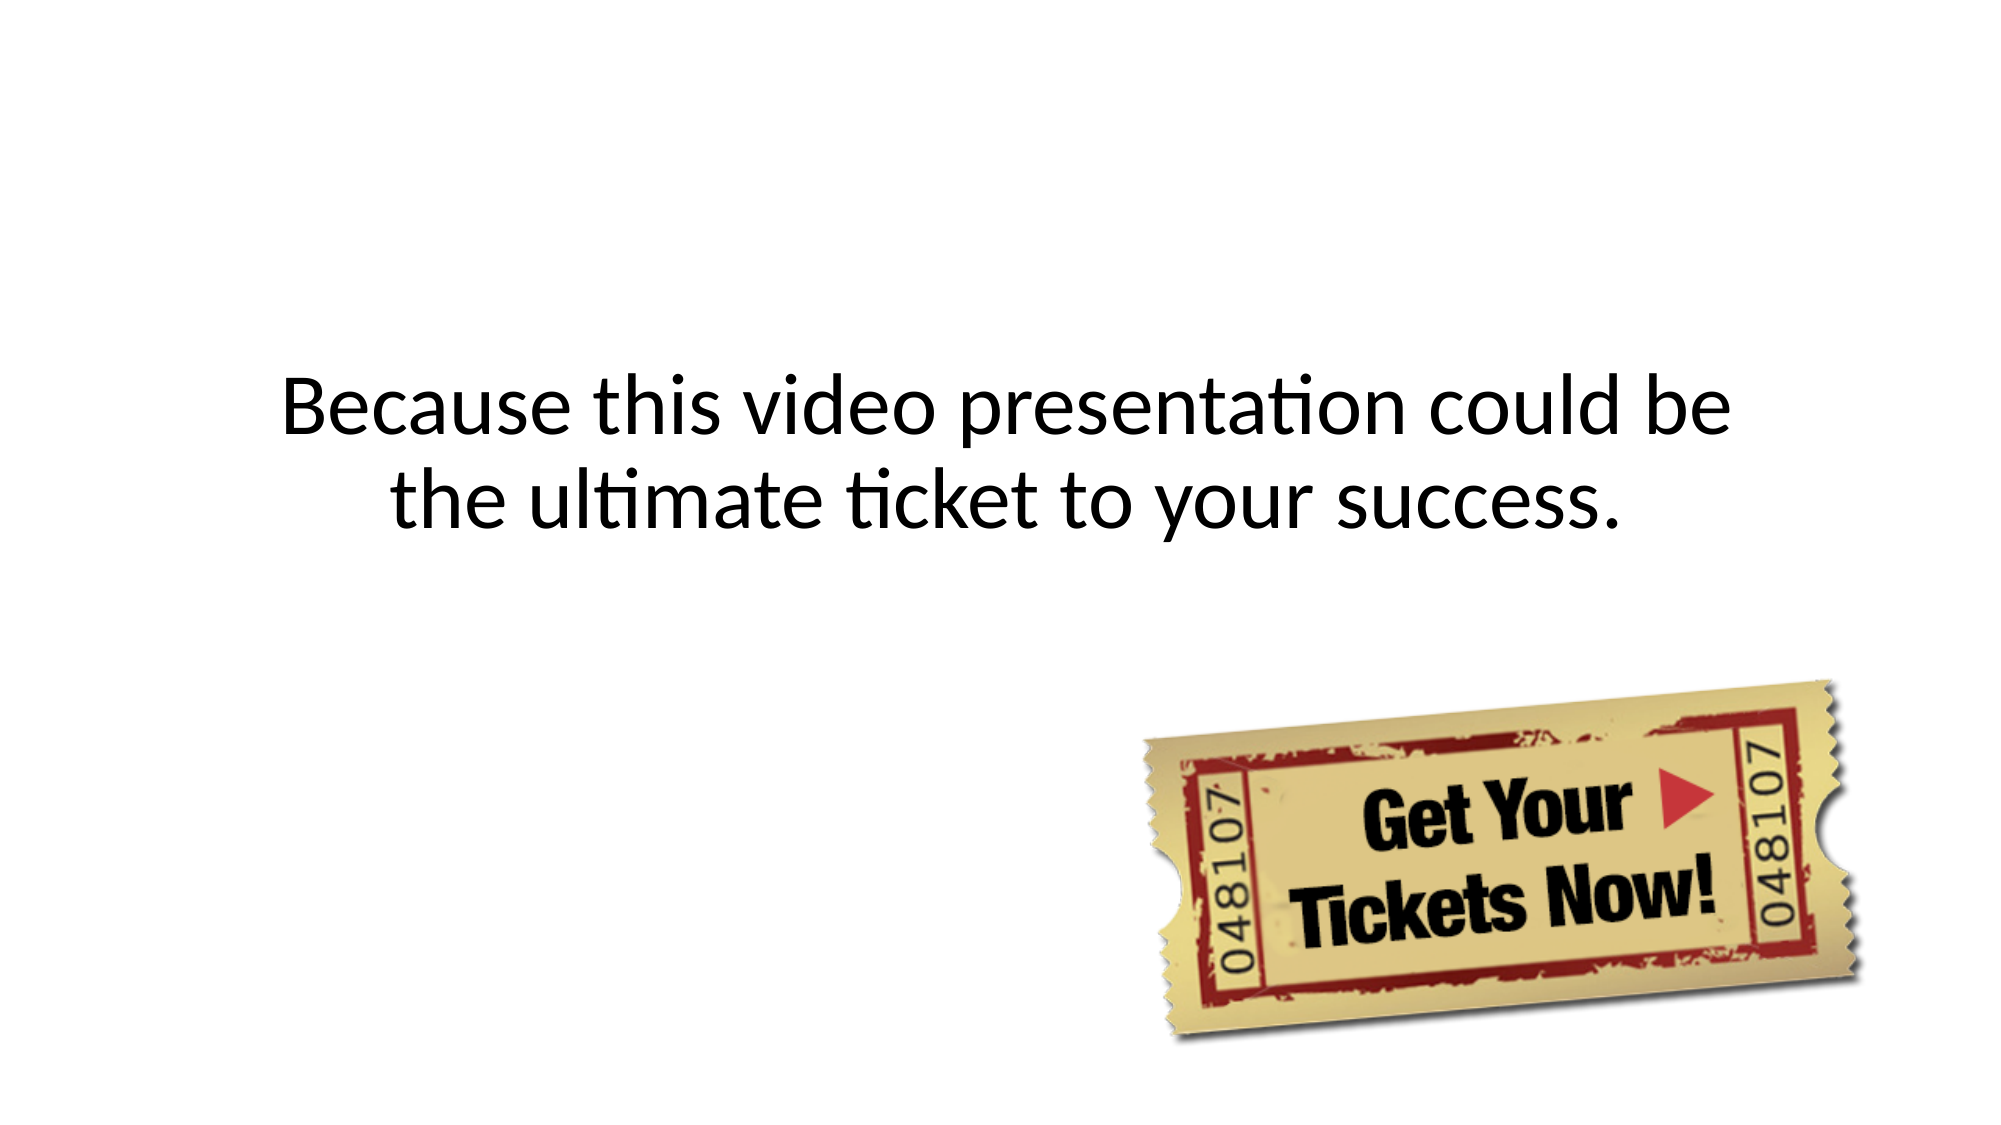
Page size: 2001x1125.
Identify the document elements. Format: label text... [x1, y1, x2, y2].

list Because this video presentation could be the ultimate ticket to your success. [203, 351, 1810, 855]
picture [1140, 677, 1875, 1057]
